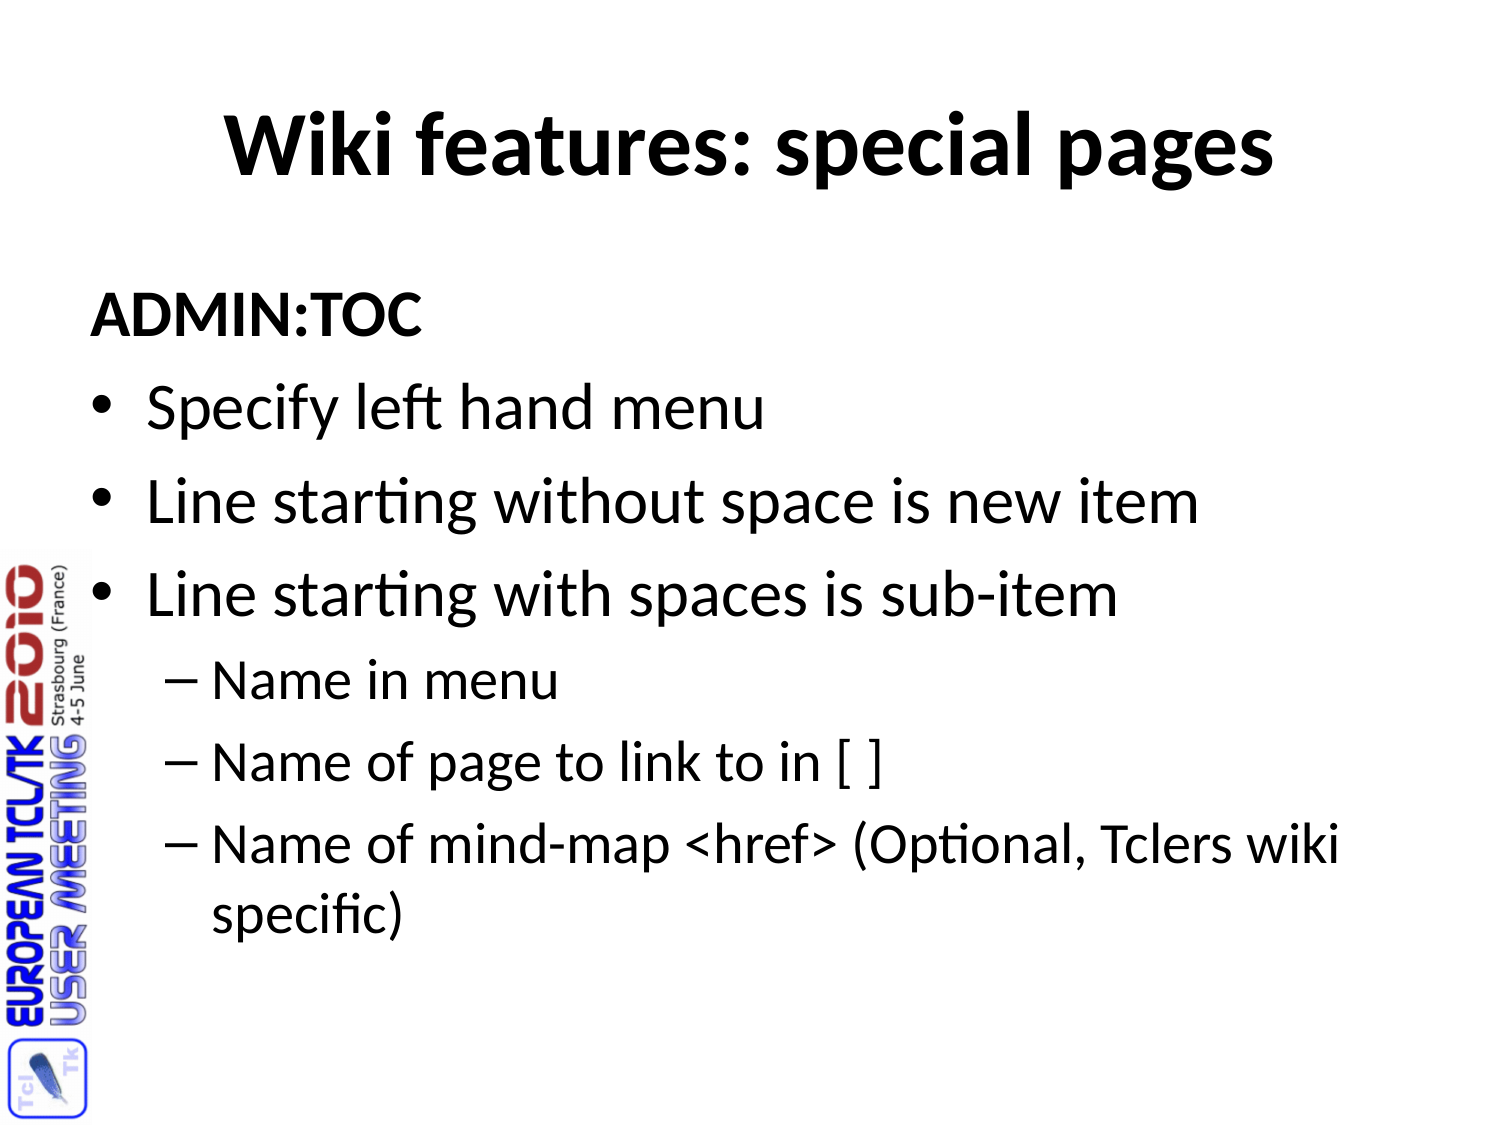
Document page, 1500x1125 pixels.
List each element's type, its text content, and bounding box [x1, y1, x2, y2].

picture [0, 550, 334, 1124]
list ADMIN:TOC Specify left hand menu Line starting without space is new item Line starting with spaces is sub-item Name in menu Name of page to link to in [ ] Name of mind-map <href> (Optional, Tclers wiki specific) [75, 262, 1425, 1005]
title Wiki features: special pages [75, 45, 1425, 233]
